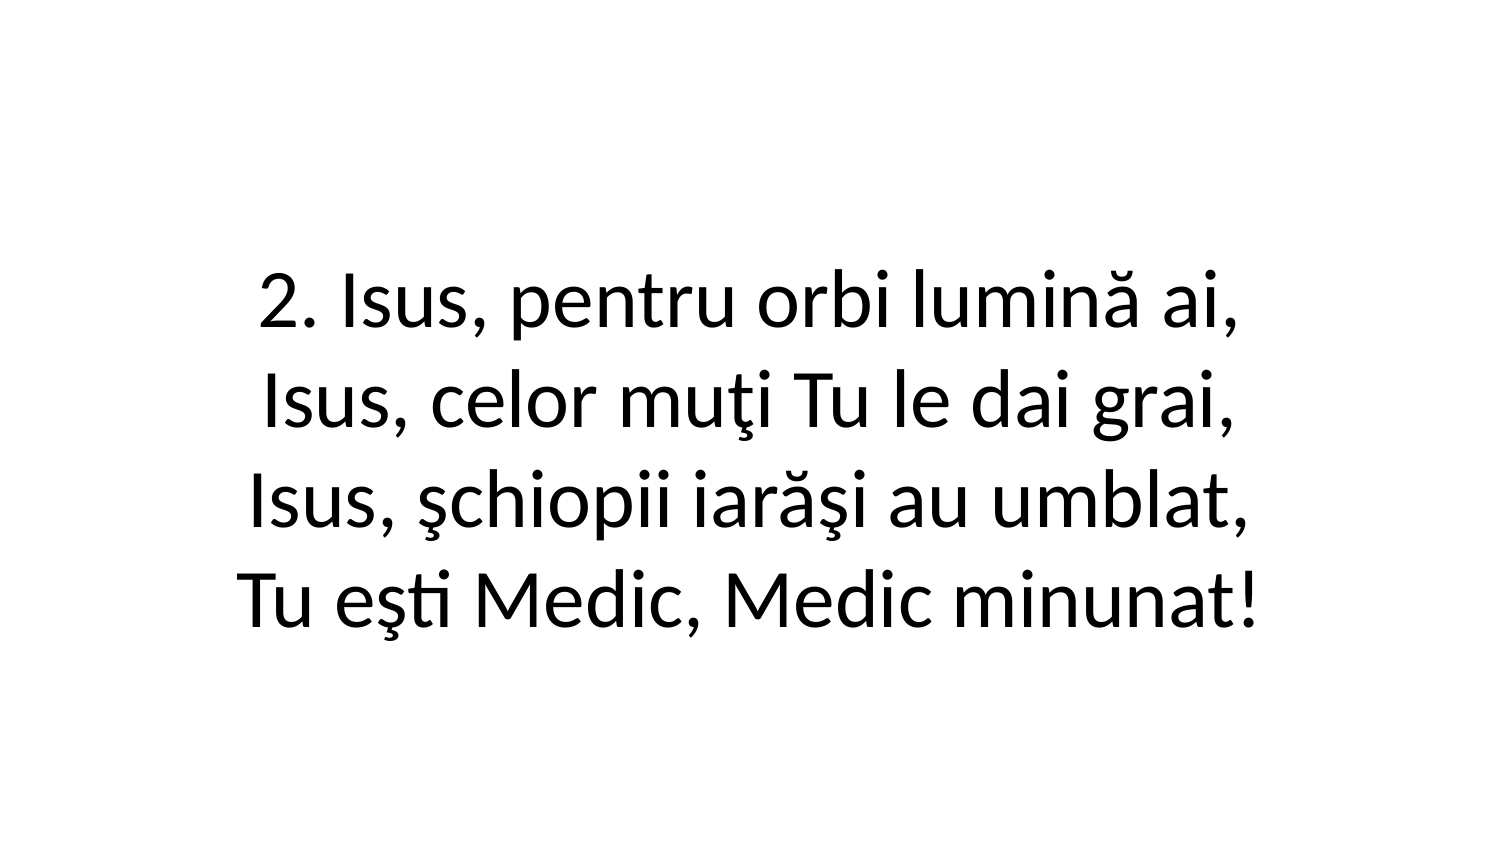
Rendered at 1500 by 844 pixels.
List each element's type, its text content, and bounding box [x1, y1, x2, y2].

text_box 2. Isus, pentru orbi lumină ai, Isus, celor muţi Tu le dai grai, Isus, şchiopii iarăşi au umblat, Tu eşti Medic, Medic minunat! [221, 192, 1279, 652]
